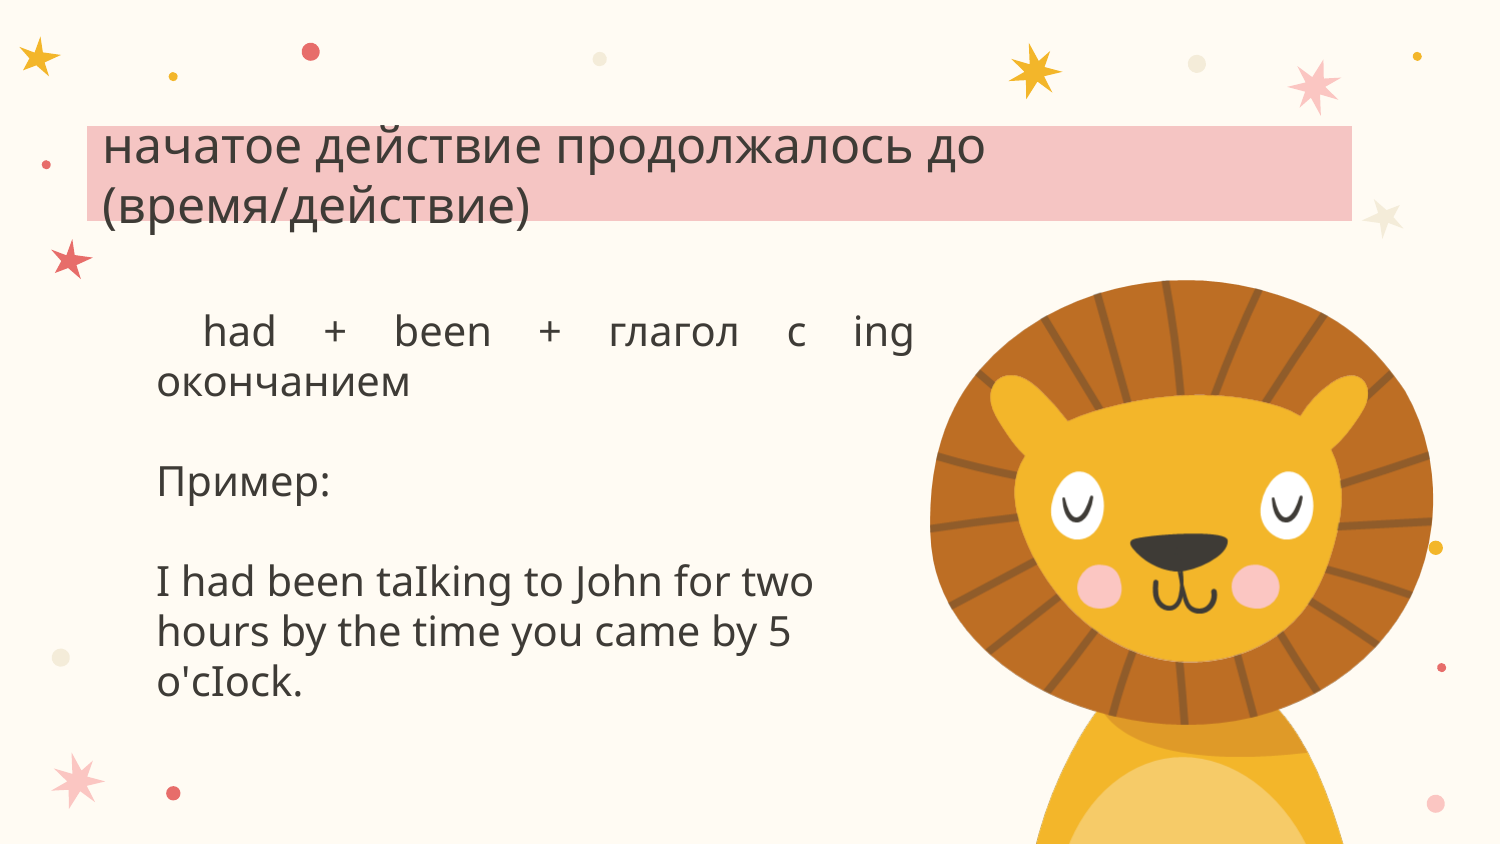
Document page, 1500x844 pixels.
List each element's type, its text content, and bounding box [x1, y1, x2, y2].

picture [929, 279, 1434, 844]
subtitle had + been + глагол c ing окончанием Пример: I had been taIking to John for two hours by the time you came by 5 o'cIock. [118, 280, 927, 729]
title начатое действие продолжалось до (время/действие) [87, 126, 1352, 221]
